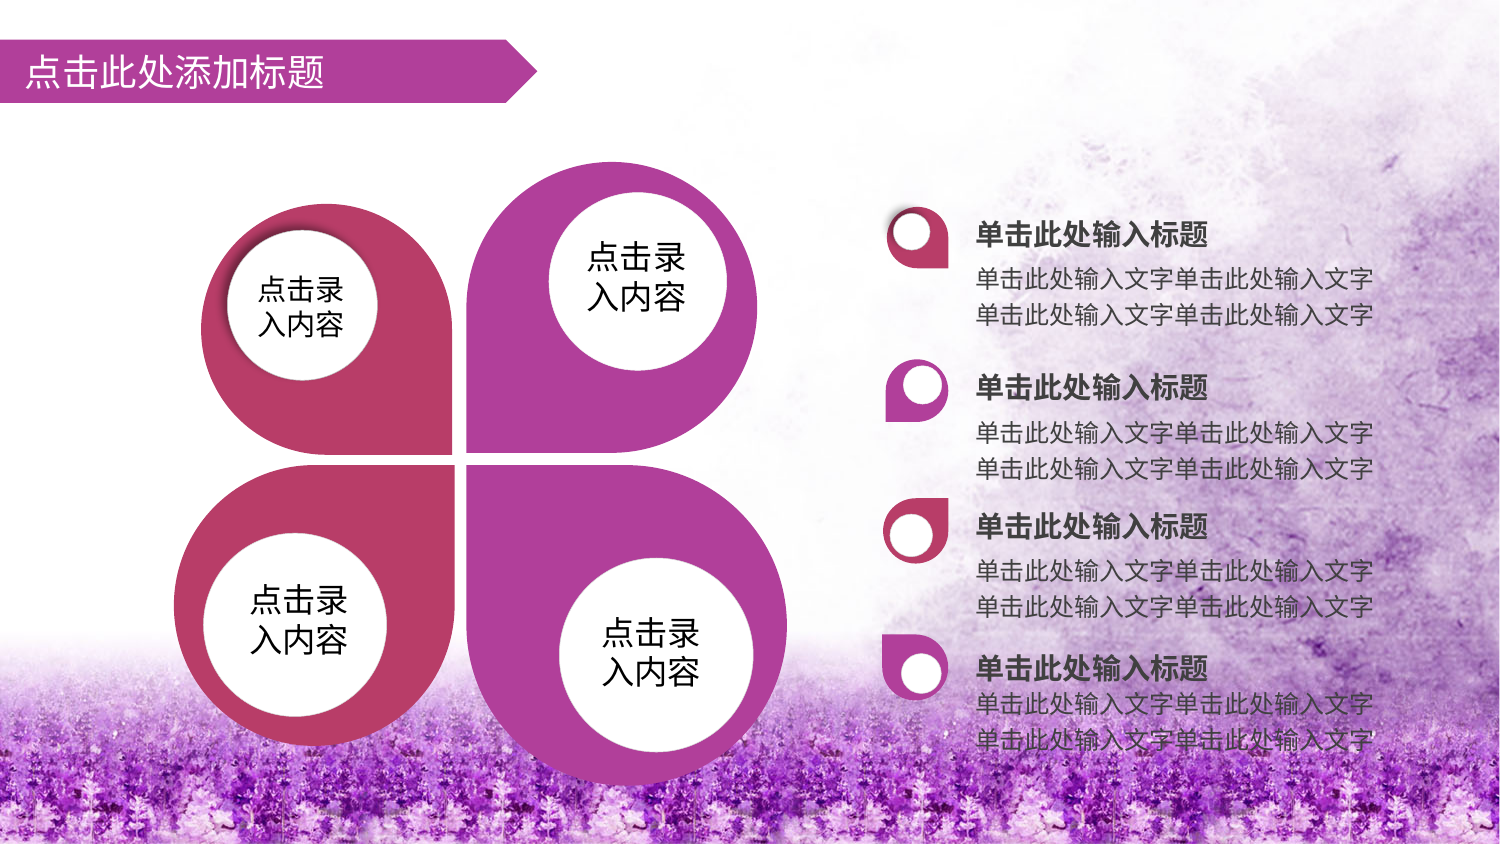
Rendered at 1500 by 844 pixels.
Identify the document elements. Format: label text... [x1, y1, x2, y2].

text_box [466, 464, 788, 786]
title 点击此处添加标题 [10, 36, 1360, 106]
text_box 单击此处输入标题 [975, 354, 1386, 414]
picture [0, 0, 1500, 844]
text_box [885, 358, 949, 422]
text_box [882, 497, 949, 564]
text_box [466, 161, 758, 454]
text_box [886, 206, 949, 269]
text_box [173, 464, 455, 747]
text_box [882, 634, 949, 701]
text_box 单击此处输入文字单击此处输入文字 单击此处输入文字单击此处输入文字 [960, 403, 1495, 527]
text_box 单击此处输入文字单击此处输入文字 单击此处输入文字单击此处输入文字 [960, 542, 1495, 665]
text_box 单击此处输入标题 [975, 200, 1386, 260]
text_box 单击此处输入文字单击此处输入文字 单击此处输入文字单击此处输入文字 [960, 675, 1495, 799]
text_box 单击此处输入标题 [975, 634, 1386, 694]
text_box 单击此处输入文字单击此处输入文字 单击此处输入文字单击此处输入文字 [960, 250, 1495, 373]
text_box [200, 203, 453, 455]
text_box 单击此处输入标题 [975, 492, 1386, 552]
